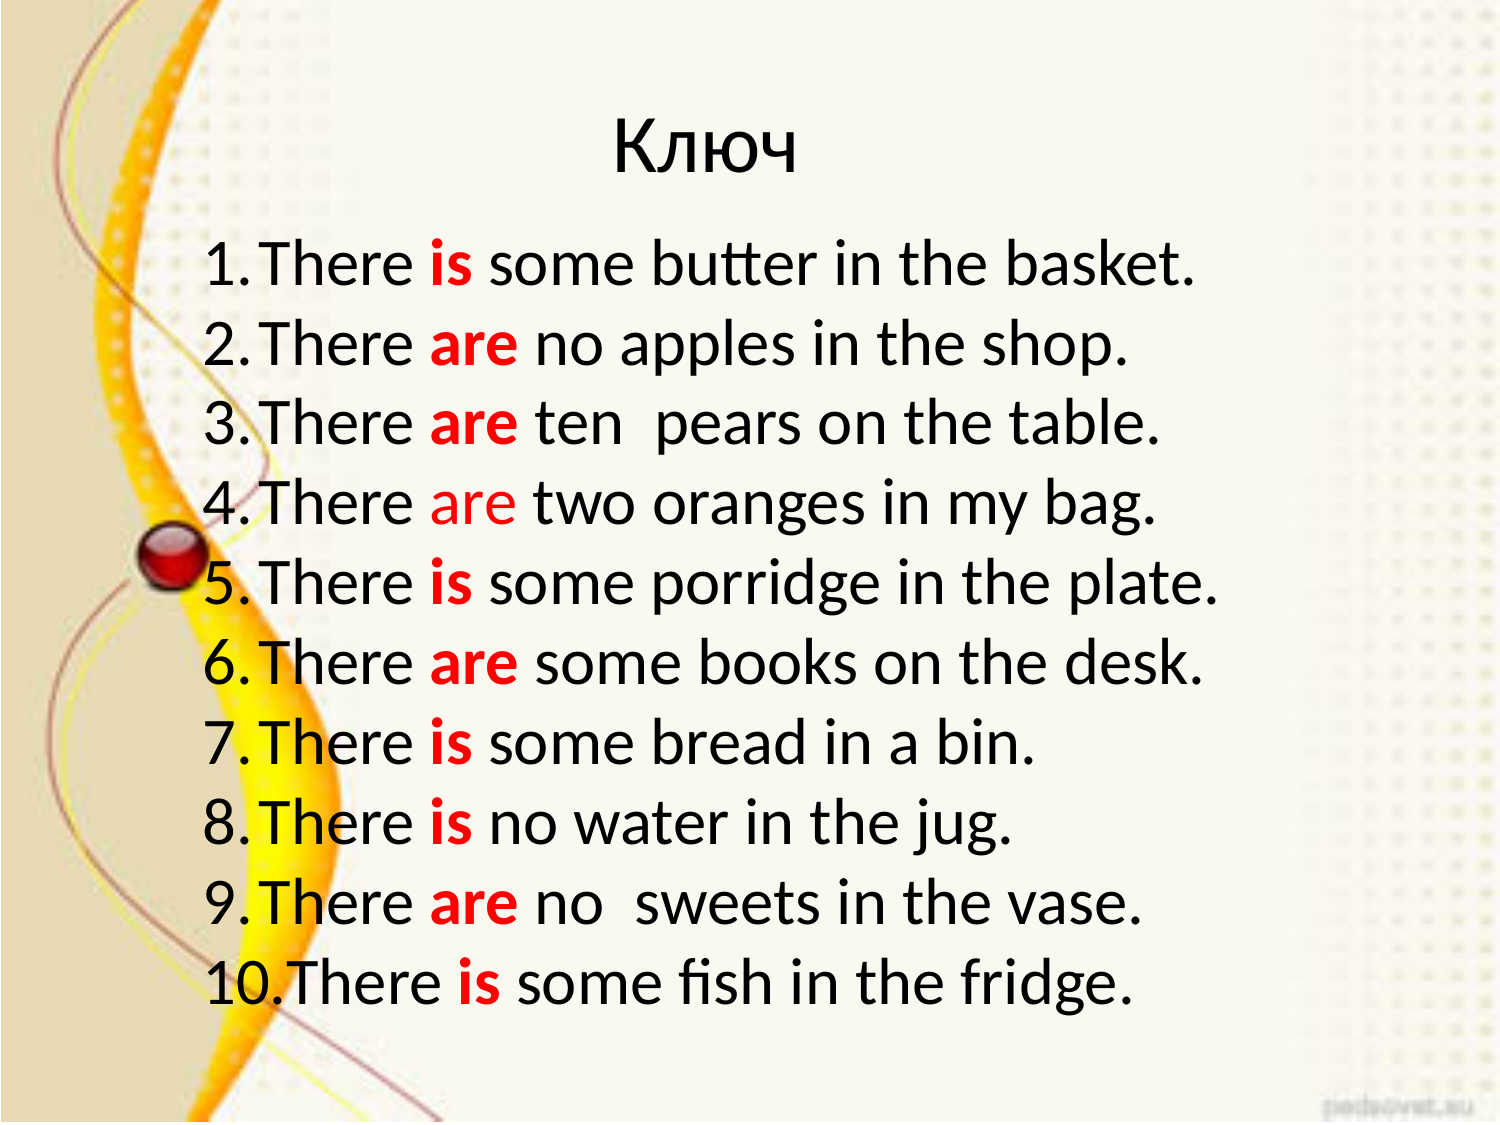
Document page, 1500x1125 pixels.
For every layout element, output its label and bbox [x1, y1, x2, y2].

list [1, 0, 1500, 1122]
